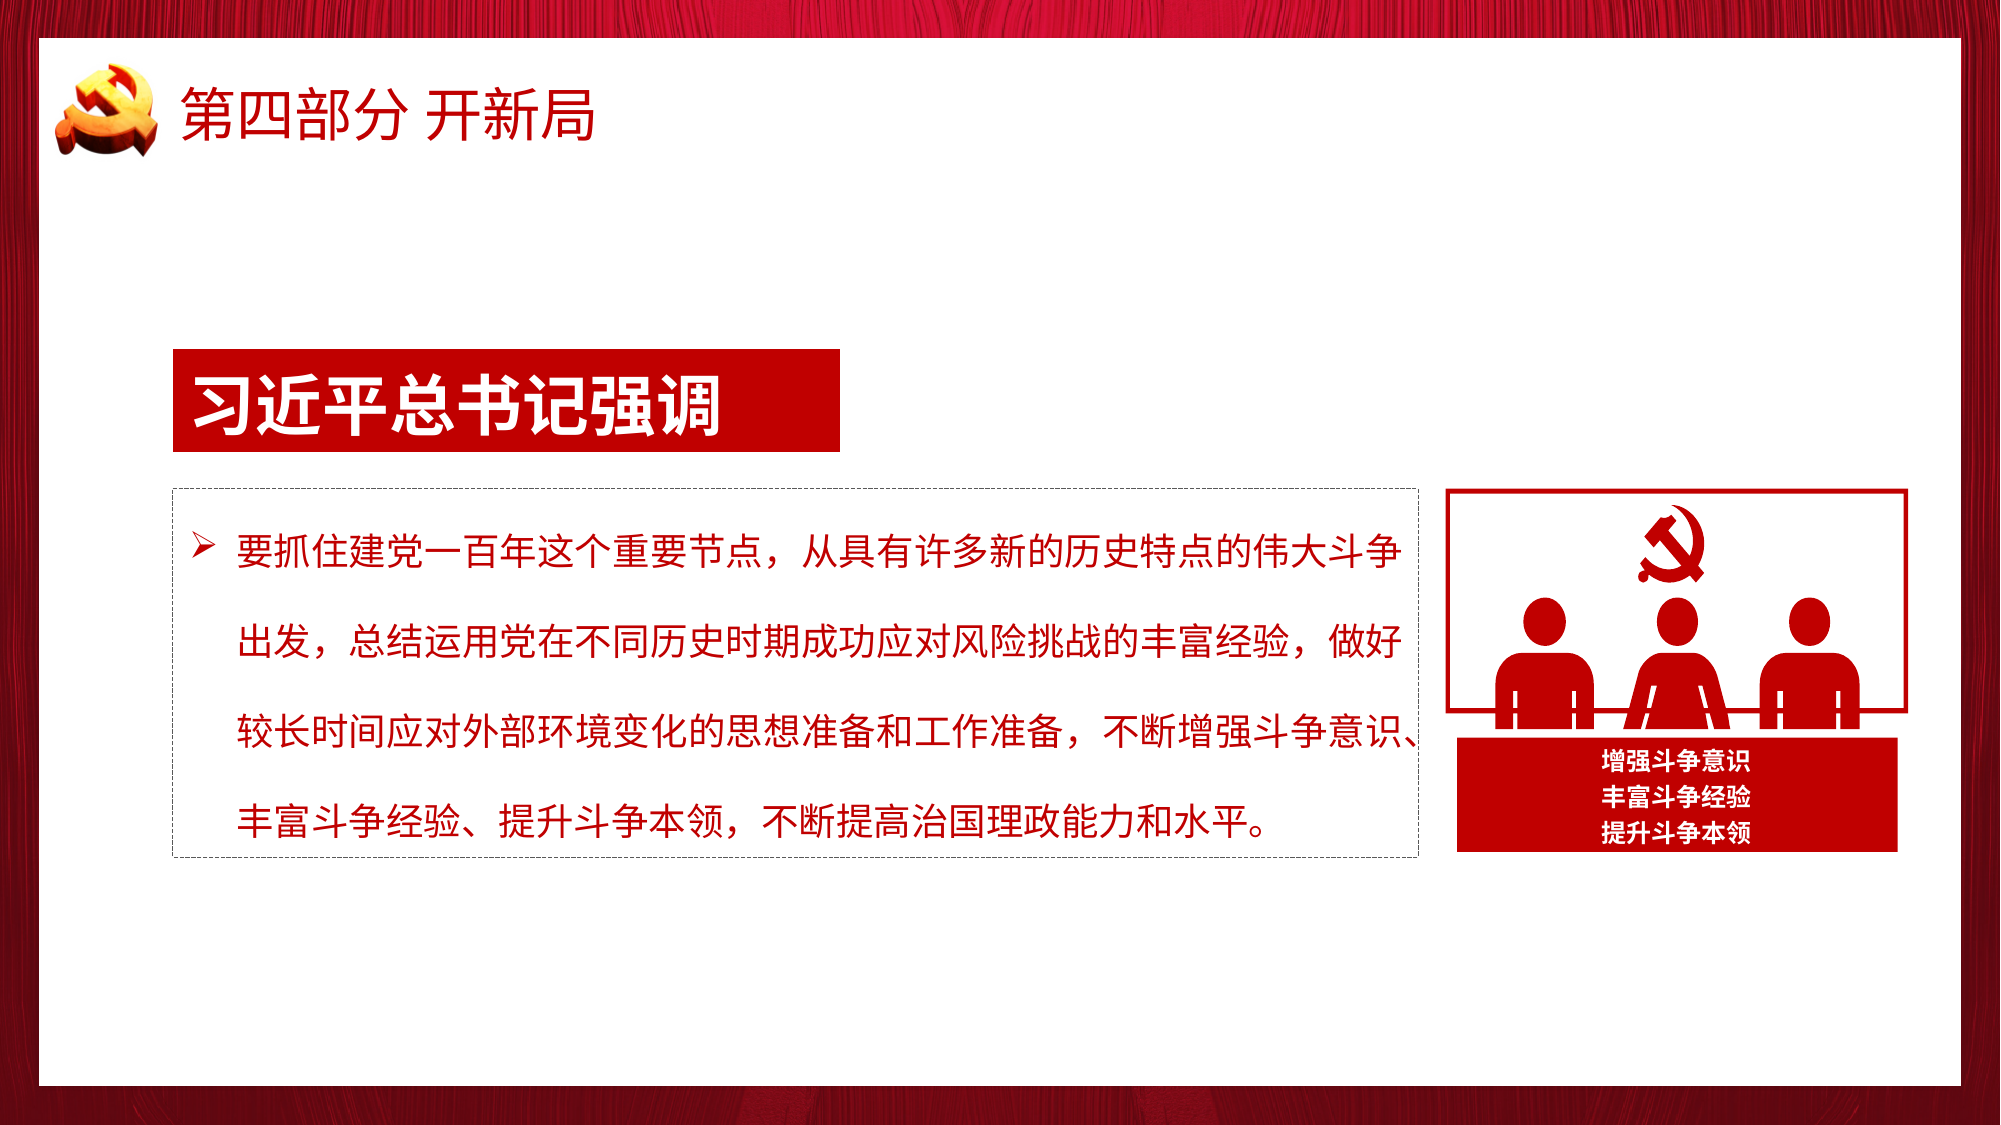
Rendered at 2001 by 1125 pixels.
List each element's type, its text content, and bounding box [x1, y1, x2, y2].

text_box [1444, 490, 1907, 854]
text_box 习近平总书记强调 [174, 356, 839, 452]
text_box [173, 349, 840, 452]
text_box 要抓住建党一百年这个重要节点，从具有许多新的历史特点的伟大斗争出发，总结运用党在不同历史时期成功应对风险挑战的丰富经验，做好较长时间应对外部环境变化的思想准备和工作准备，不断增强斗争意识、丰富斗争经验、提升斗争本领，不断提高治国理政能力和水平。 [174, 475, 1418, 850]
text_box [172, 488, 1419, 858]
picture [0, 0, 2000, 1125]
